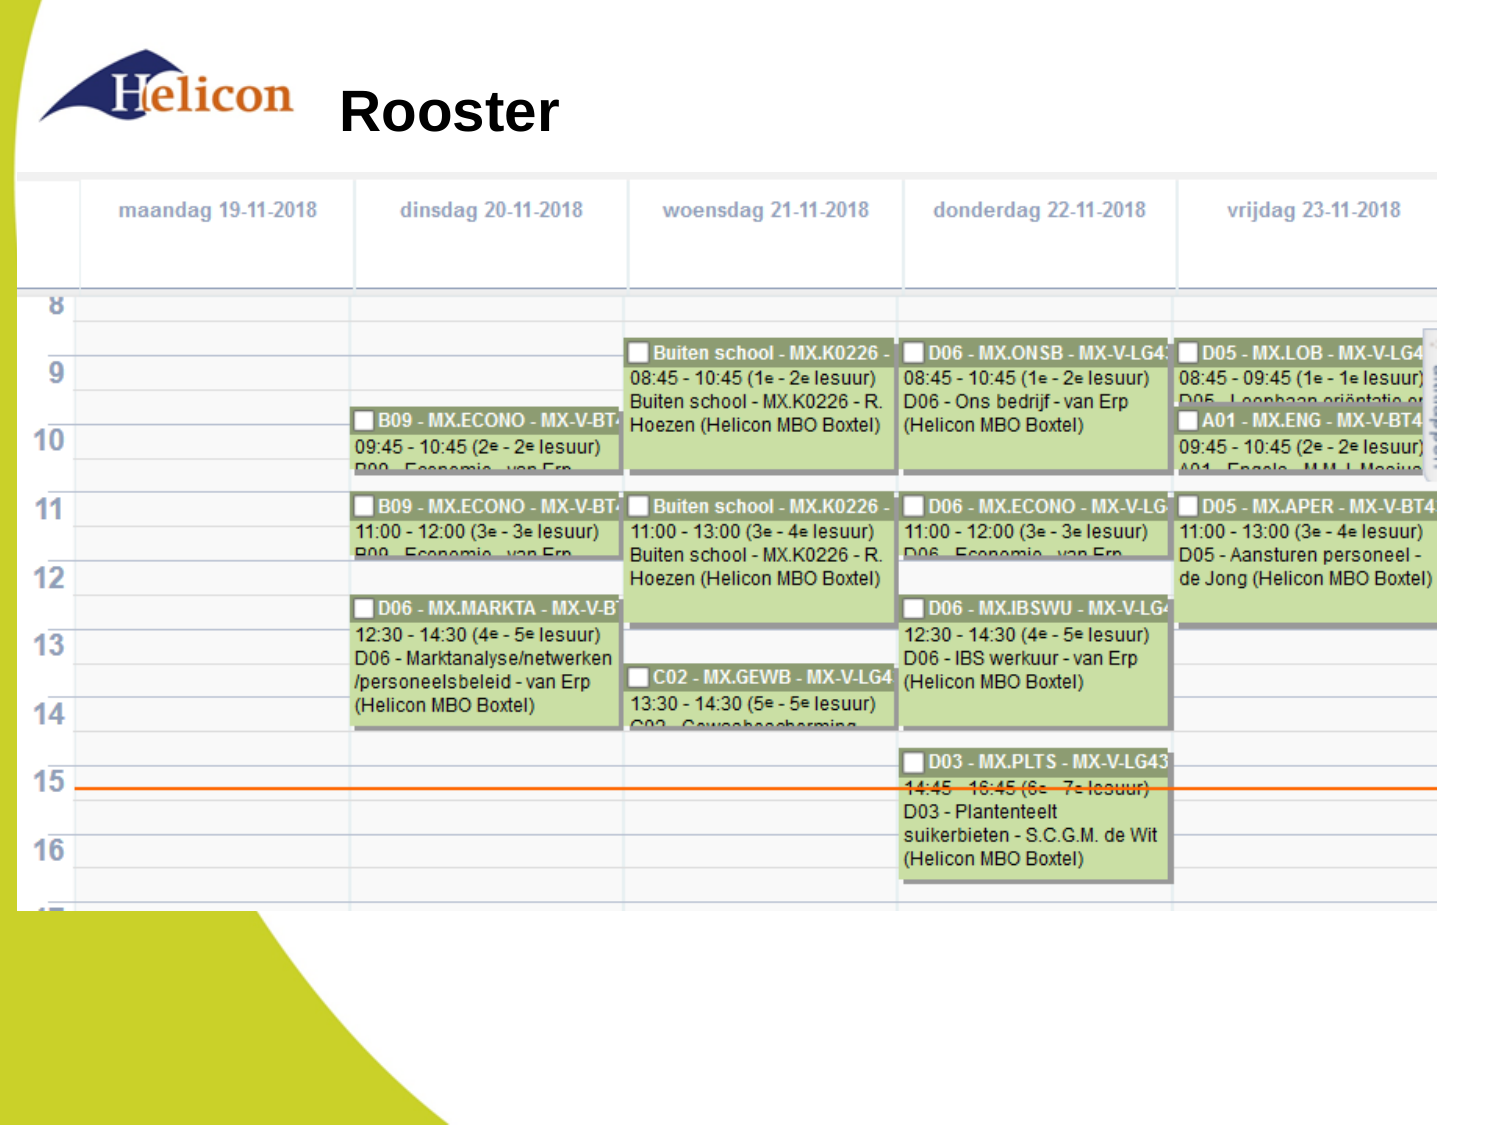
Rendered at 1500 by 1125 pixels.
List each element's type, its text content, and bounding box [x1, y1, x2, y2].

picture [0, 0, 1500, 1125]
title Rooster [324, 54, 1415, 161]
